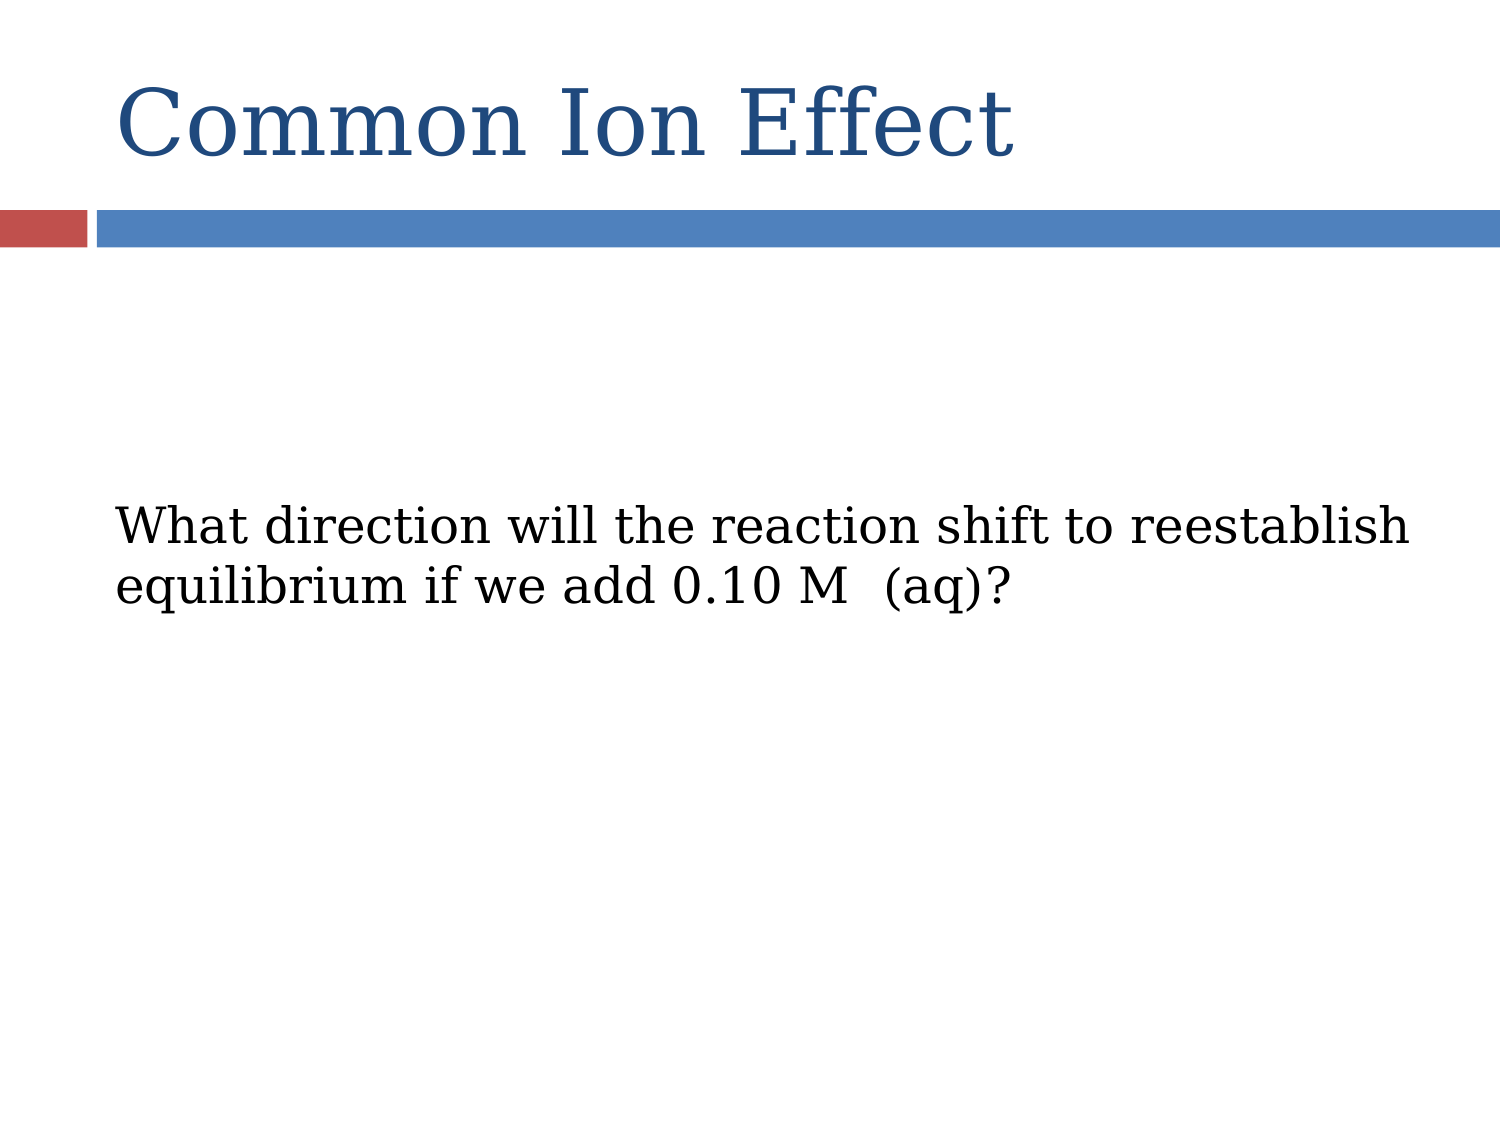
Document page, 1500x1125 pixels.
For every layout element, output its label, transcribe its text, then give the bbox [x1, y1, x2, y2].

title Common Ion Effect [100, 37, 1438, 200]
